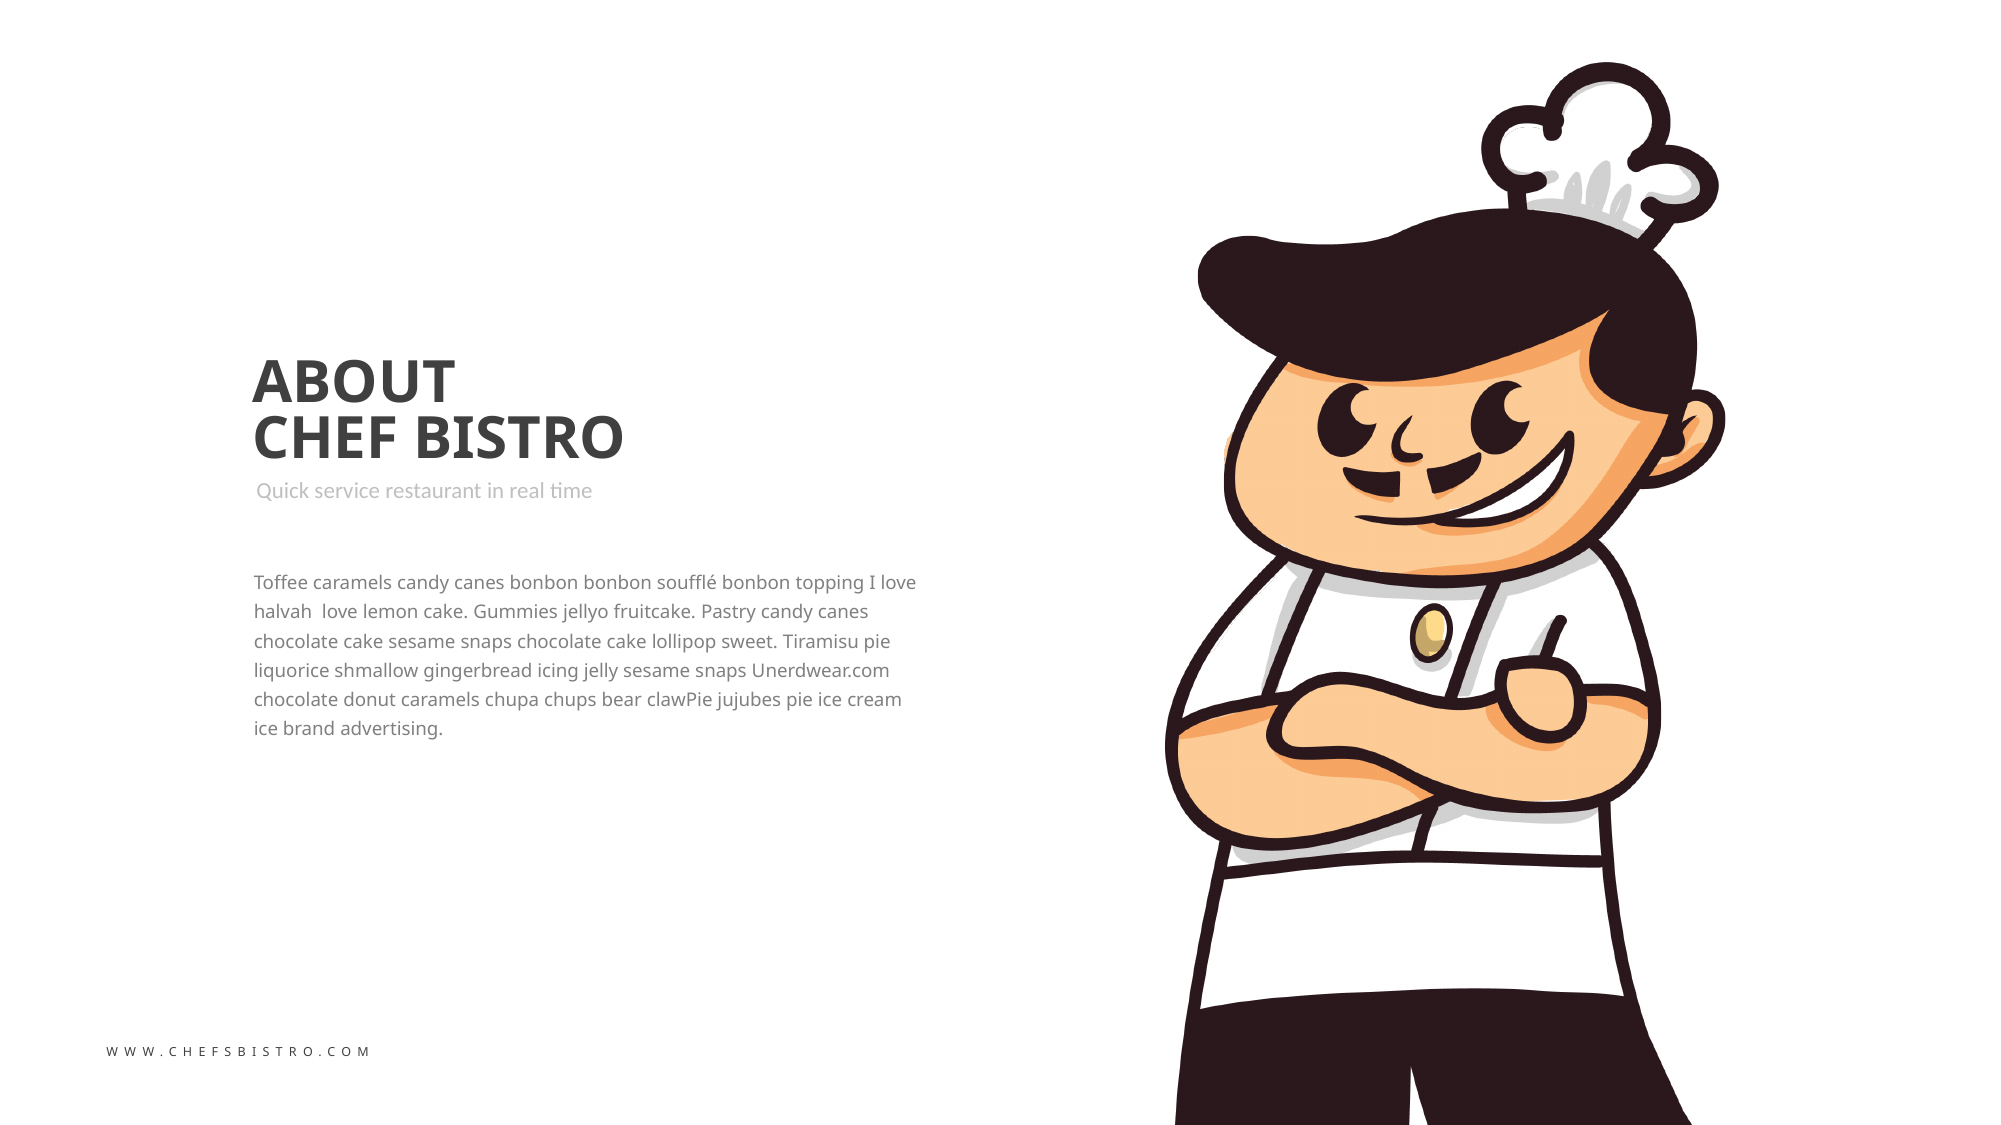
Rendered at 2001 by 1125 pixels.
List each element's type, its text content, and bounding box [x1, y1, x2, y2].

text_box Toffee caramels candy canes bonbon bonbon soufflé bonbon topping I love halvah love lemon cake. Gummies jellyo fruitcake. Pastry candy canes chocolate cake sesame snaps chocolate cake lollipop sweet. Tiramisu pie liquorice shmallow gingerbread icing jelly sesame snaps Unerdwear.com chocolate donut caramels chupa chups bear clawPie jujubes pie ice cream ice brand advertising. [253, 564, 917, 740]
text_box Quick service restaurant in real time [241, 467, 609, 510]
picture [972, 0, 2000, 1125]
text_box WWW.CHEFSBISTRO.COM [91, 1036, 384, 1067]
text_box ABOUT CHEF BISTRO [237, 349, 903, 477]
